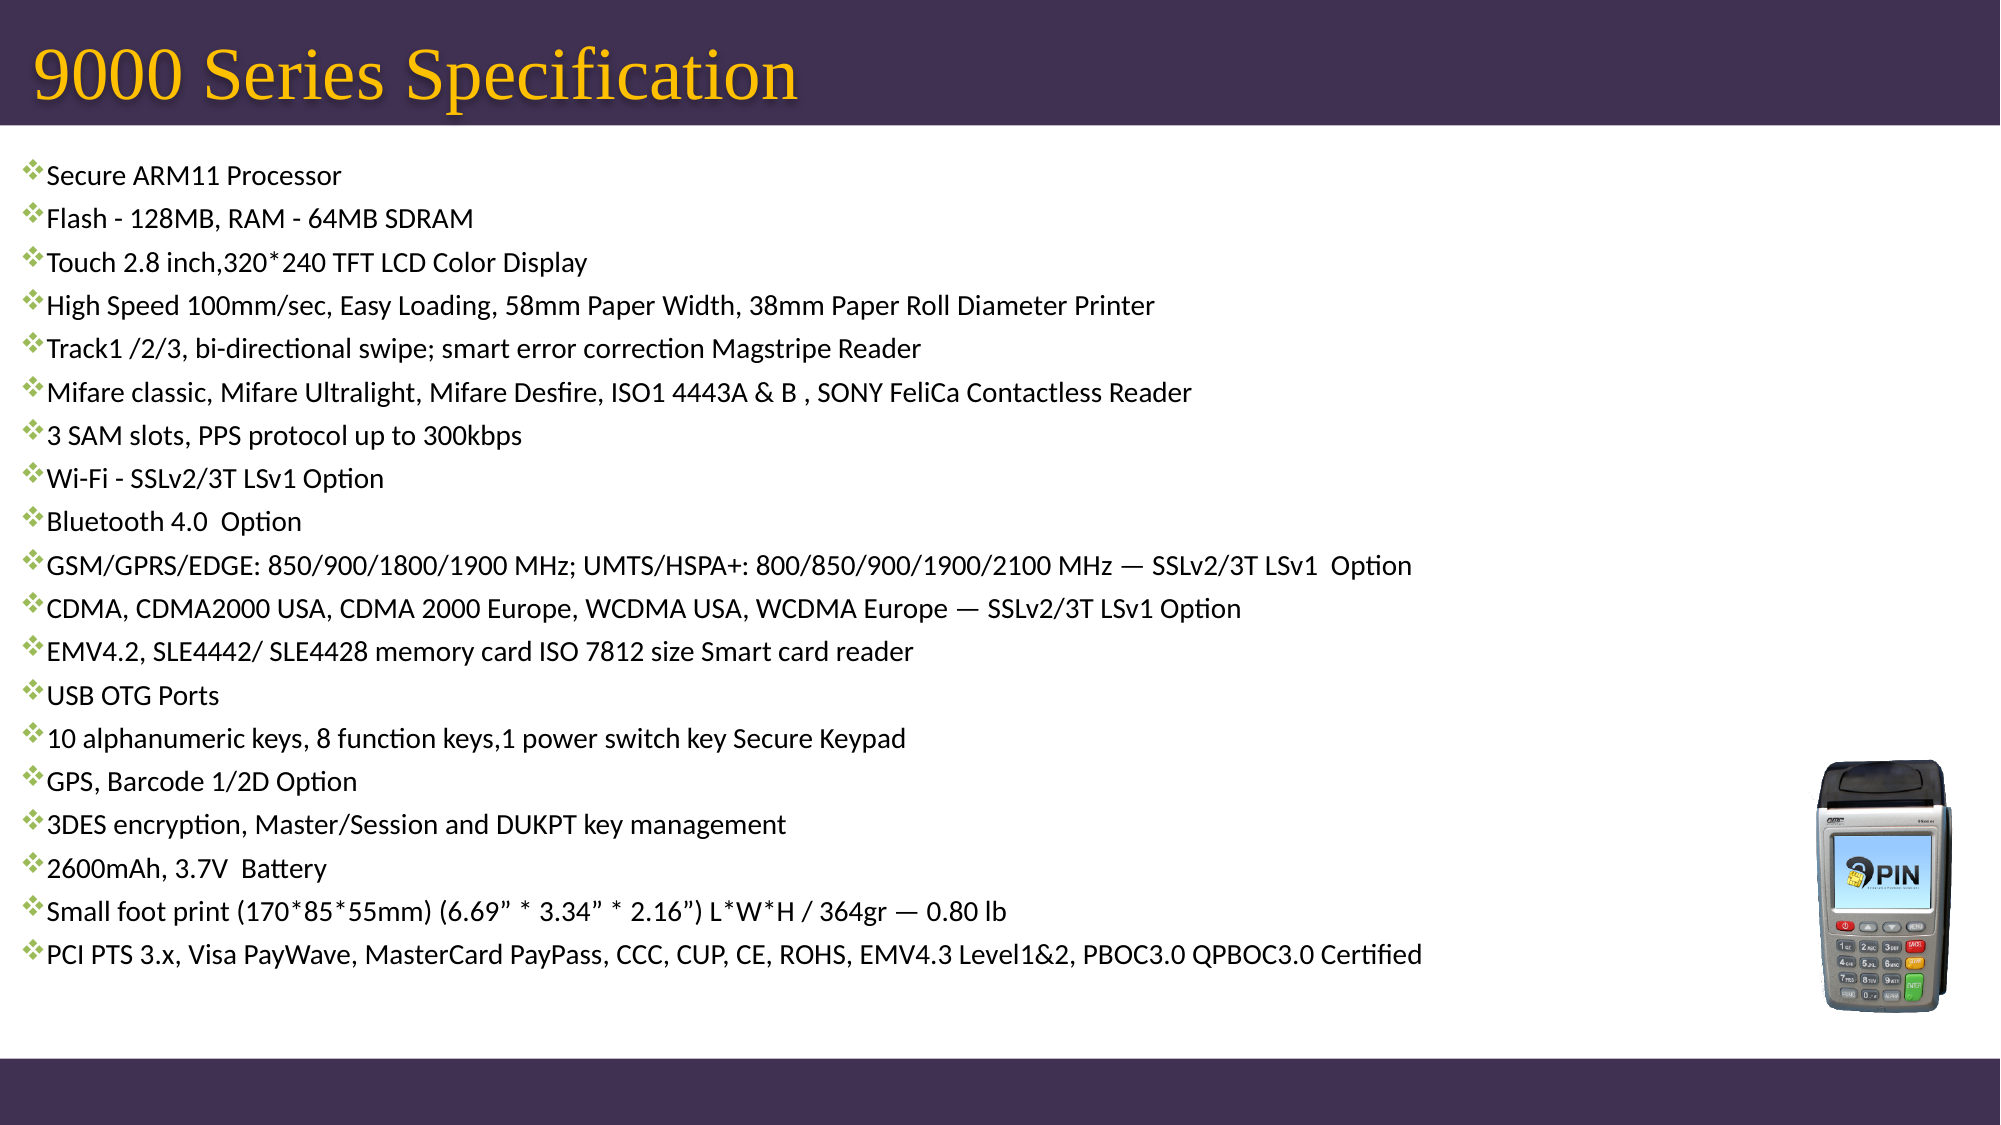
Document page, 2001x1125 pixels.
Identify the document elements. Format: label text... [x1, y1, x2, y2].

picture [1809, 759, 1954, 1013]
text_box Secure ARM11 Processor Flash - 128MB, RAM - 64MB SDRAM Touch 2.8 inch,320*240 TFT LCD Color Display High Speed 100mm/sec, Easy Loading, 58mm Paper Width, 38mm Paper Roll Diameter Printer Track1 /2/3, bi-directional swipe; smart error correction Magstripe Reader Mifare classic, Mifare Ultralight, Mifare Desfire, ISO1 4443A & B , SONY FeliCa Contactless Reader 3 SAM slots, PPS protocol up to 300kbps Wi-Fi - SSLv2/3T LSv1 Option Bluetooth 4.0 Option GSM/GPRS/EDGE: 850/900/1800/1900 MHz; UMTS/HSPA+: 800/850/900/1900/2100 MHz — SSLv2/3T LSv1 Option CDMA, CDMA2000 USA, CDMA 2000 Europe, WCDMA USA, WCDMA Europe — SSLv2/3T LSv1 Option EMV4.2, SLE4442/ SLE4428 memory card ISO 7812 size Smart card reader USB OTG Ports 10 alphanumeric keys, 8 function keys,1 power switch key Secure Keypad GPS, Barcode 1/2D Option 3DES encryption, Master/Session and DUKPT key management 2600mAh, 3.7V Battery Small foot print (170*85*55mm) (6.69” * 3.34” * 2.16”) L*W*H / 364gr — 0.80 lb PCI PTS 3.x, Visa PayWave, MasterCard PayPass, CCC, CUP, CE, ROHS, EMV4.3 Level1&2, PBOC3.0 QPBOC3.0 Certified [5, 148, 1906, 978]
text_box 9000 Series Specification [0, 16, 950, 124]
